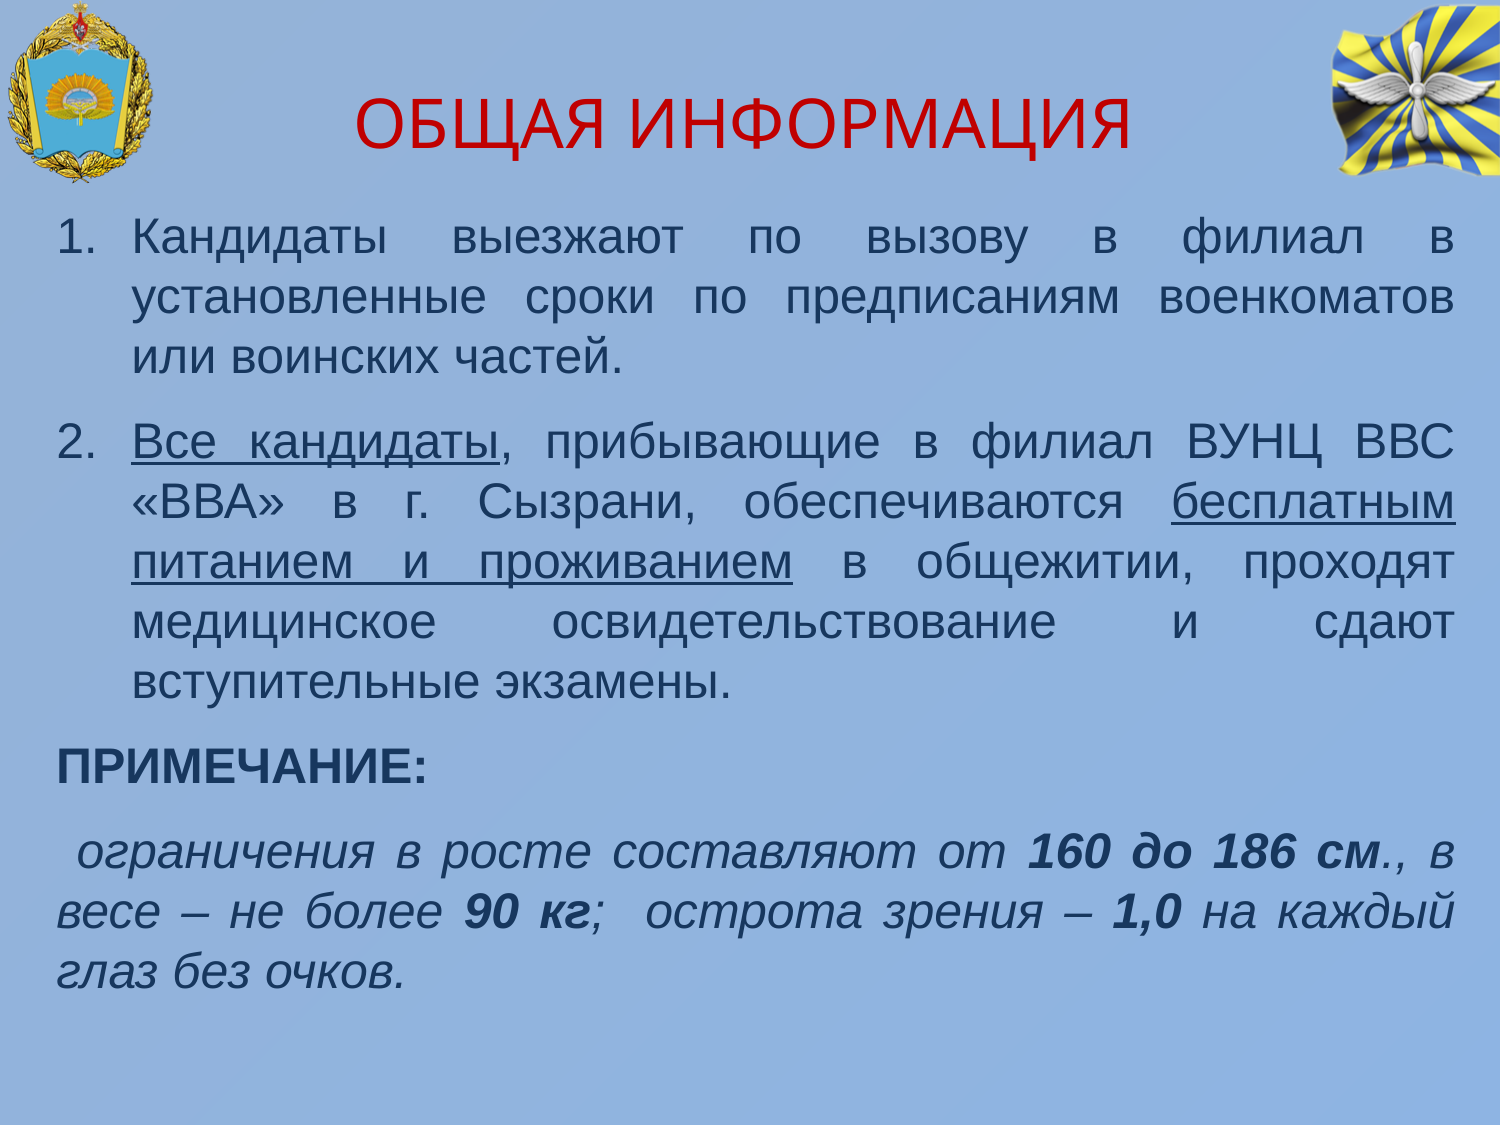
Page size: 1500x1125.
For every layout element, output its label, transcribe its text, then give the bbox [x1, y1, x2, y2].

picture [4, 0, 1500, 185]
subtitle Кандидаты выезжают по вызову в филиал в установленные сроки по предписаниям военкоматов или воинских частей. Все кандидаты, прибывающие в филиал ВУНЦ ВВС «ВВА» в г. Сызрани, обеспечиваются бесплатным питанием и проживанием в общежитии, проходят медицинское освидетельствование и сдают вступительные экзамены. ПРИМЕЧАНИЕ: ограничения в росте составляют от 160 до 186 см., в весе – не более 90 кг; острота зрения – 1,0 на каждый глаз без очков. [41, 196, 1471, 1094]
